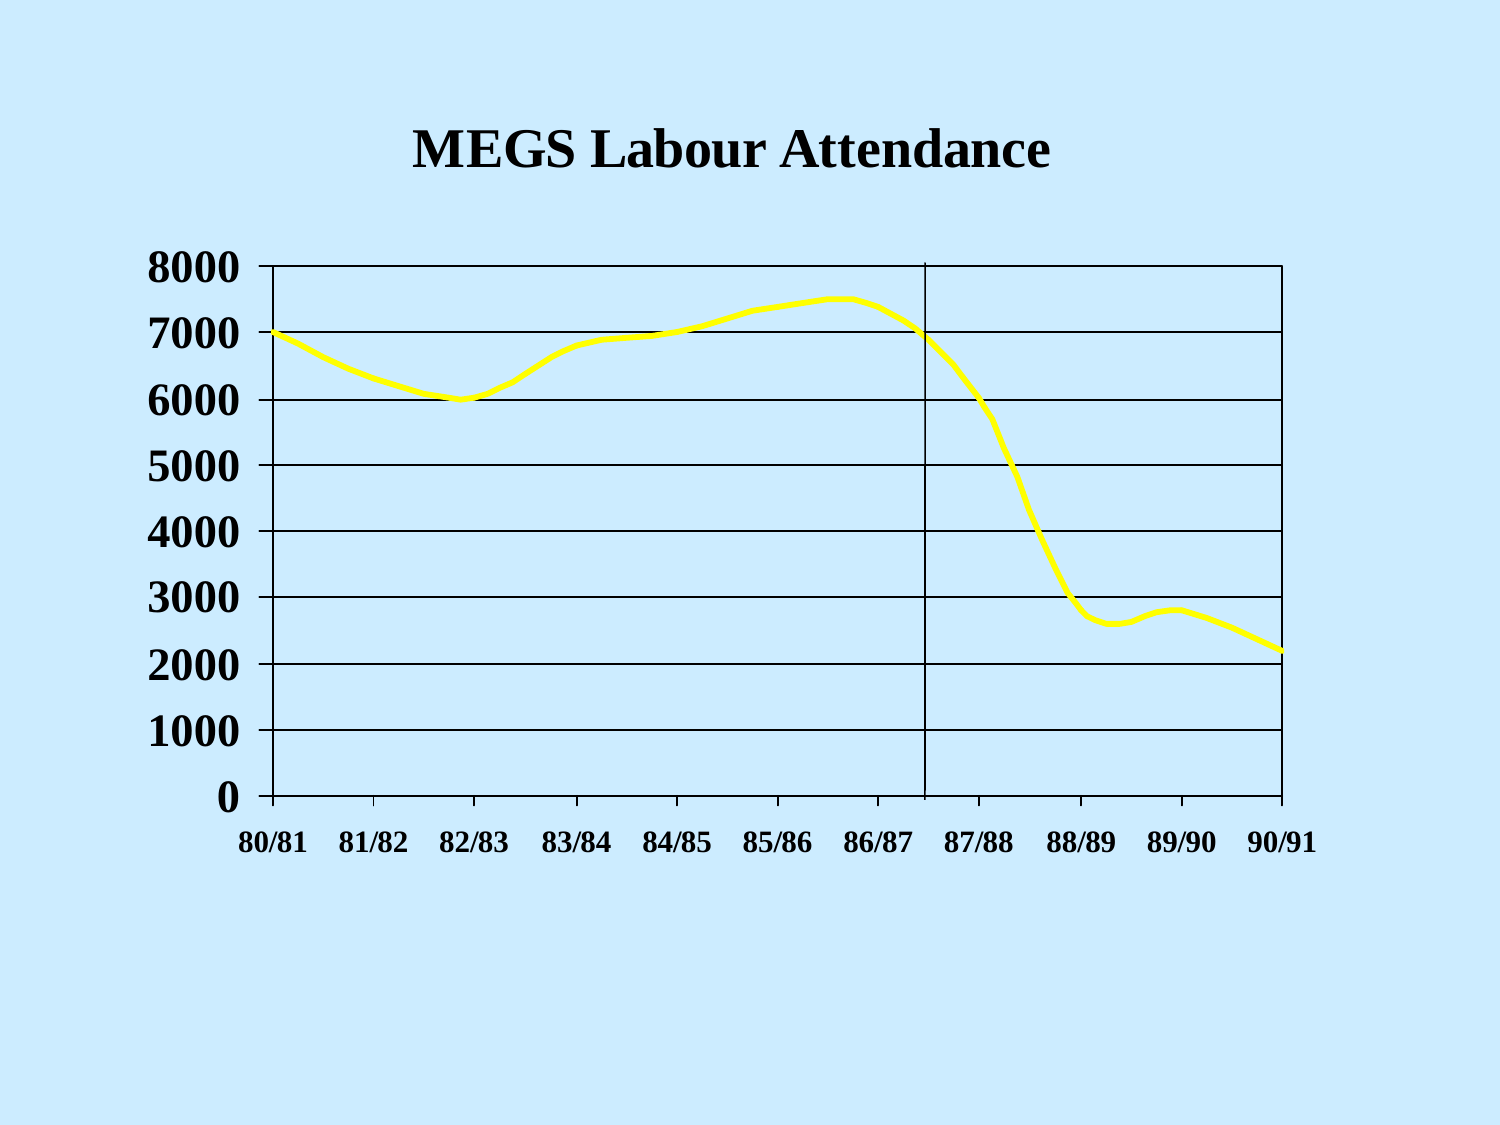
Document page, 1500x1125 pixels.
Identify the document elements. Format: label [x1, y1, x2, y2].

text_box [112, 74, 1351, 901]
